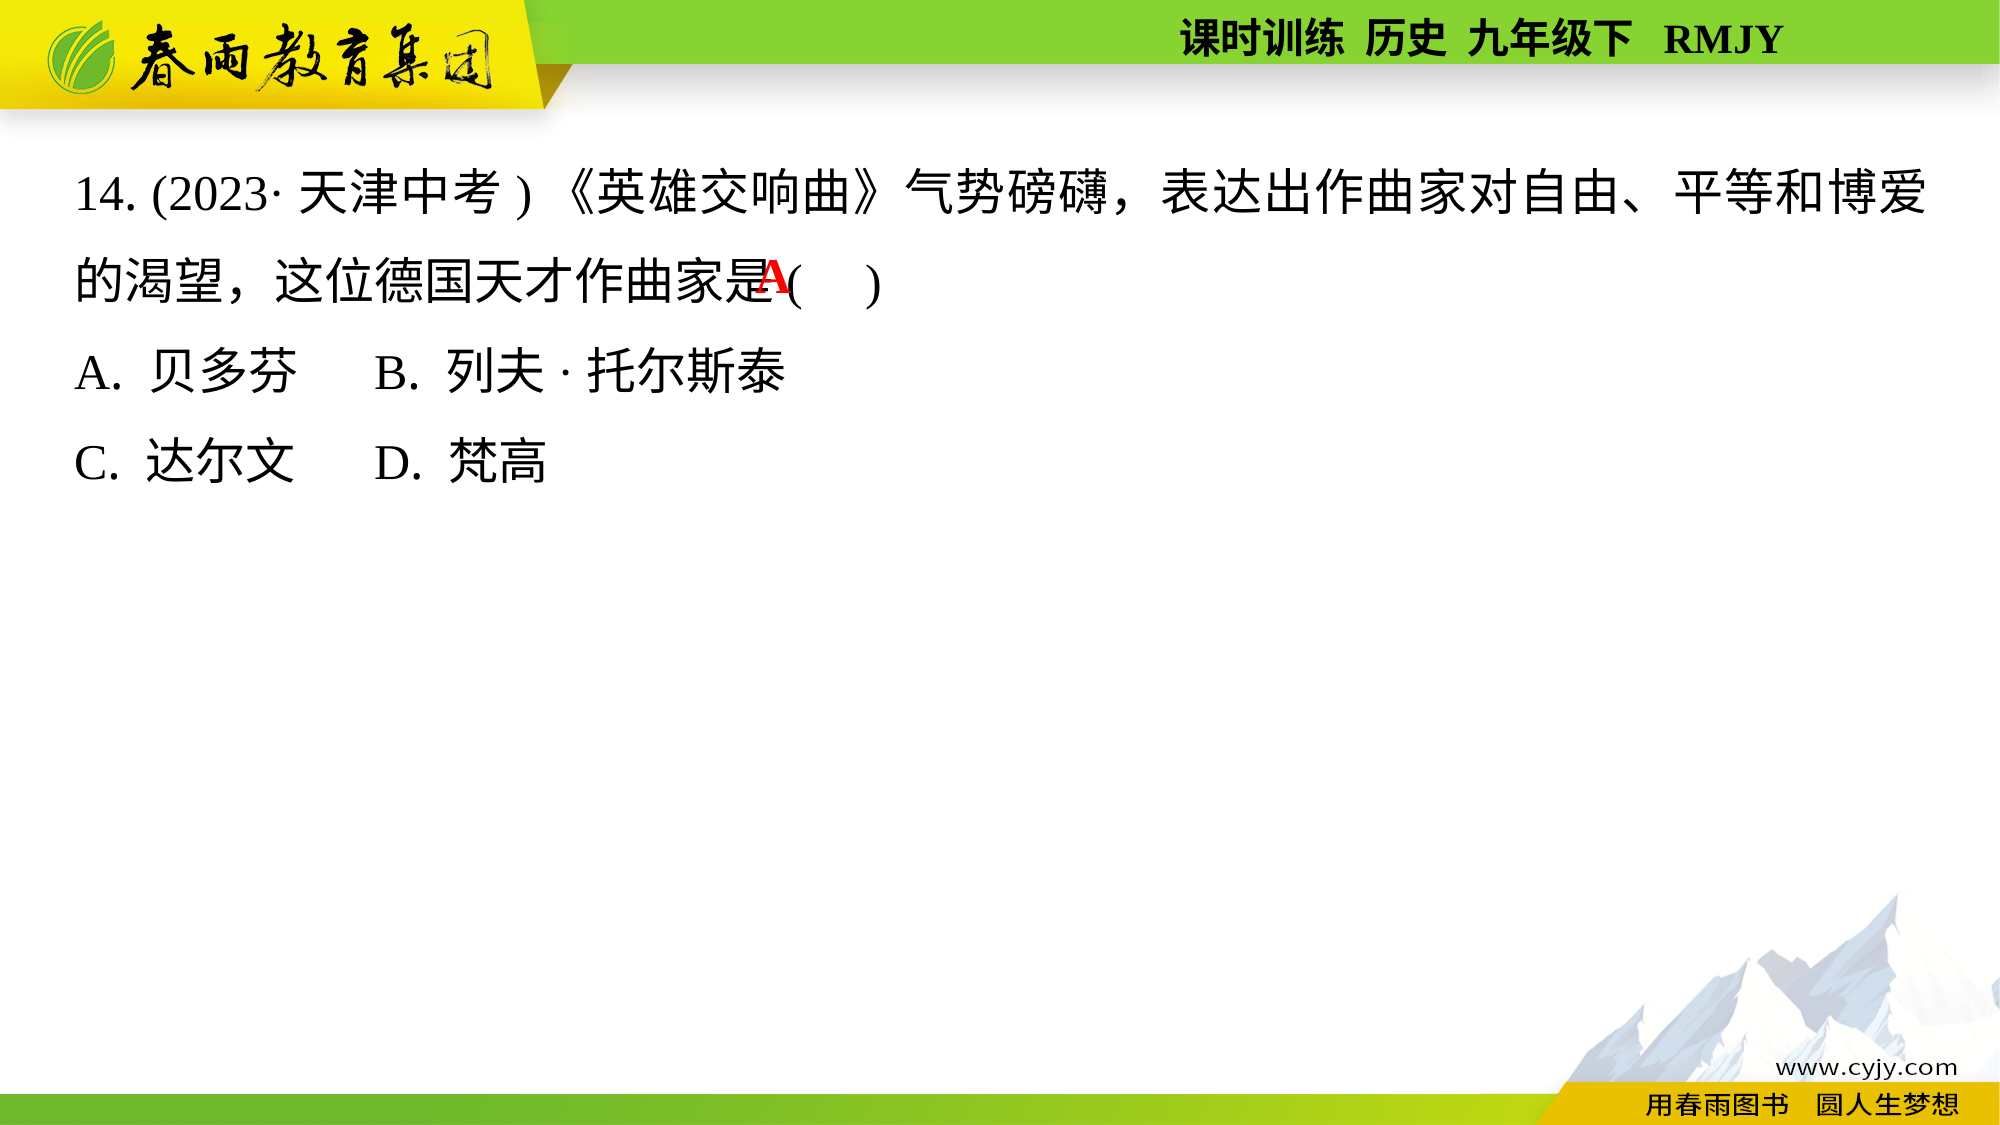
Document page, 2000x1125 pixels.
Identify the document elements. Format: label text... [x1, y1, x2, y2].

text_box A [740, 235, 807, 311]
list 14. (2023·天津中考)《英雄交响曲》气势磅礴，表达出作曲家对自由、平等和博爱的渴望，这位德国天才作曲家是( ) A. 贝多芬 B. 列夫·托尔斯泰 C. 达尔文 D. 梵高 [59, 122, 1944, 502]
picture [0, 0, 2000, 1125]
